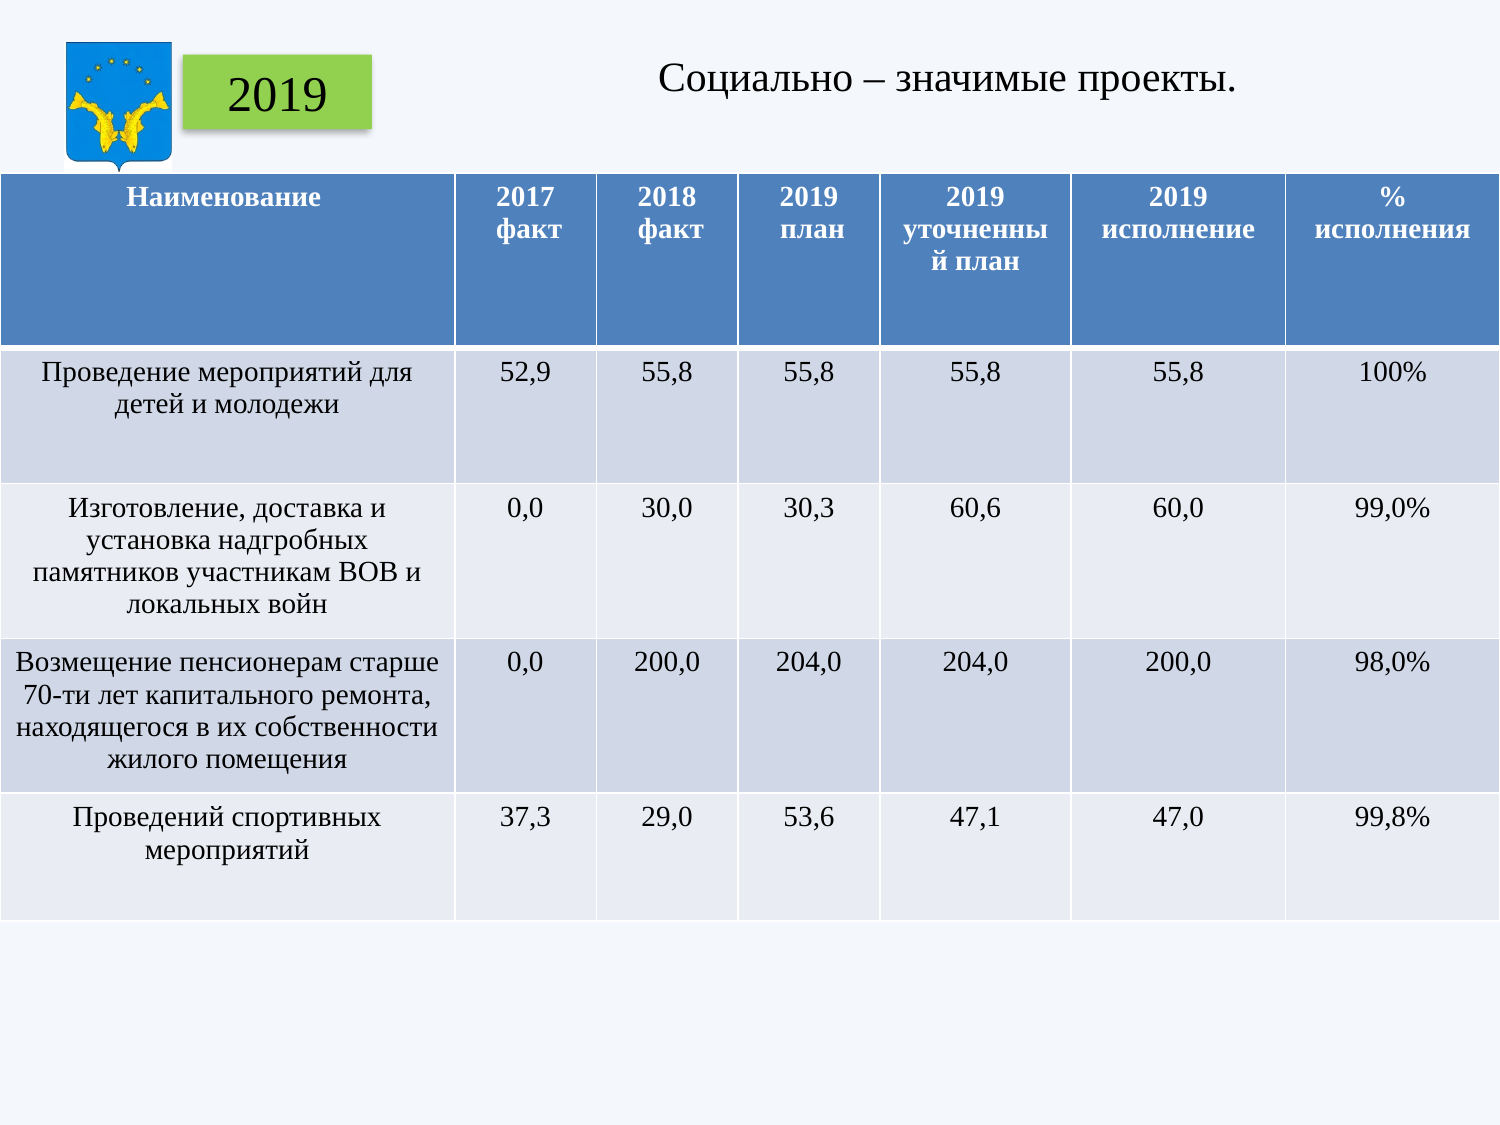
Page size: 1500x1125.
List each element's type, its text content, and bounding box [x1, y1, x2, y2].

table_cell 204,0 [881, 639, 1070, 792]
table_header 2017 факт [456, 174, 596, 345]
table_cell 0,0 [456, 639, 596, 792]
table_cell 0,0 [456, 484, 596, 638]
table_header % исполнения [1286, 174, 1499, 345]
text_box Социально – значимые проекты. [395, 42, 1500, 108]
table_cell Возмещение пенсионерам старше 70-ти лет капитального ремонта, находящегося в их собственности жилого помещения [1, 639, 454, 792]
table_header Наименование [1, 174, 454, 345]
table_cell Проведений спортивных мероприятий [1, 794, 454, 920]
table_cell 99,0% [1286, 484, 1499, 638]
table_cell 55,8 [597, 351, 737, 483]
table_cell 200,0 [597, 639, 737, 792]
picture [64, 42, 172, 173]
table_cell 55,8 [739, 351, 879, 483]
table_cell 200,0 [1072, 639, 1285, 792]
table_cell 99,8% [1286, 794, 1499, 920]
table_header 2019 план [739, 174, 879, 345]
table_cell 55,8 [881, 351, 1070, 483]
table_cell 30,0 [597, 484, 737, 638]
table_header 2019 уточненный план [881, 174, 1070, 345]
table_cell 30,3 [739, 484, 879, 638]
table_cell Проведение мероприятий для детей и молодежи [1, 351, 454, 483]
text_box 2019 [182, 54, 372, 130]
table_cell 60,6 [881, 484, 1070, 638]
table_cell 53,6 [739, 794, 879, 920]
table_cell 60,0 [1072, 484, 1285, 638]
table_cell Изготовление, доставка и установка надгробных памятников участникам ВОВ и локальных войн [1, 484, 454, 638]
table_cell 204,0 [739, 639, 879, 792]
table_header 2018 факт [597, 174, 737, 345]
table_cell 55,8 [1072, 351, 1285, 483]
table_header 2019 исполнение [1072, 174, 1285, 345]
table_cell 98,0% [1286, 639, 1499, 792]
table_cell 37,3 [456, 794, 596, 920]
table_cell 29,0 [597, 794, 737, 920]
table_cell 100% [1286, 351, 1499, 483]
table_cell 52,9 [456, 351, 596, 483]
table_cell 47,0 [1072, 794, 1285, 920]
table_cell 47,1 [881, 794, 1070, 920]
